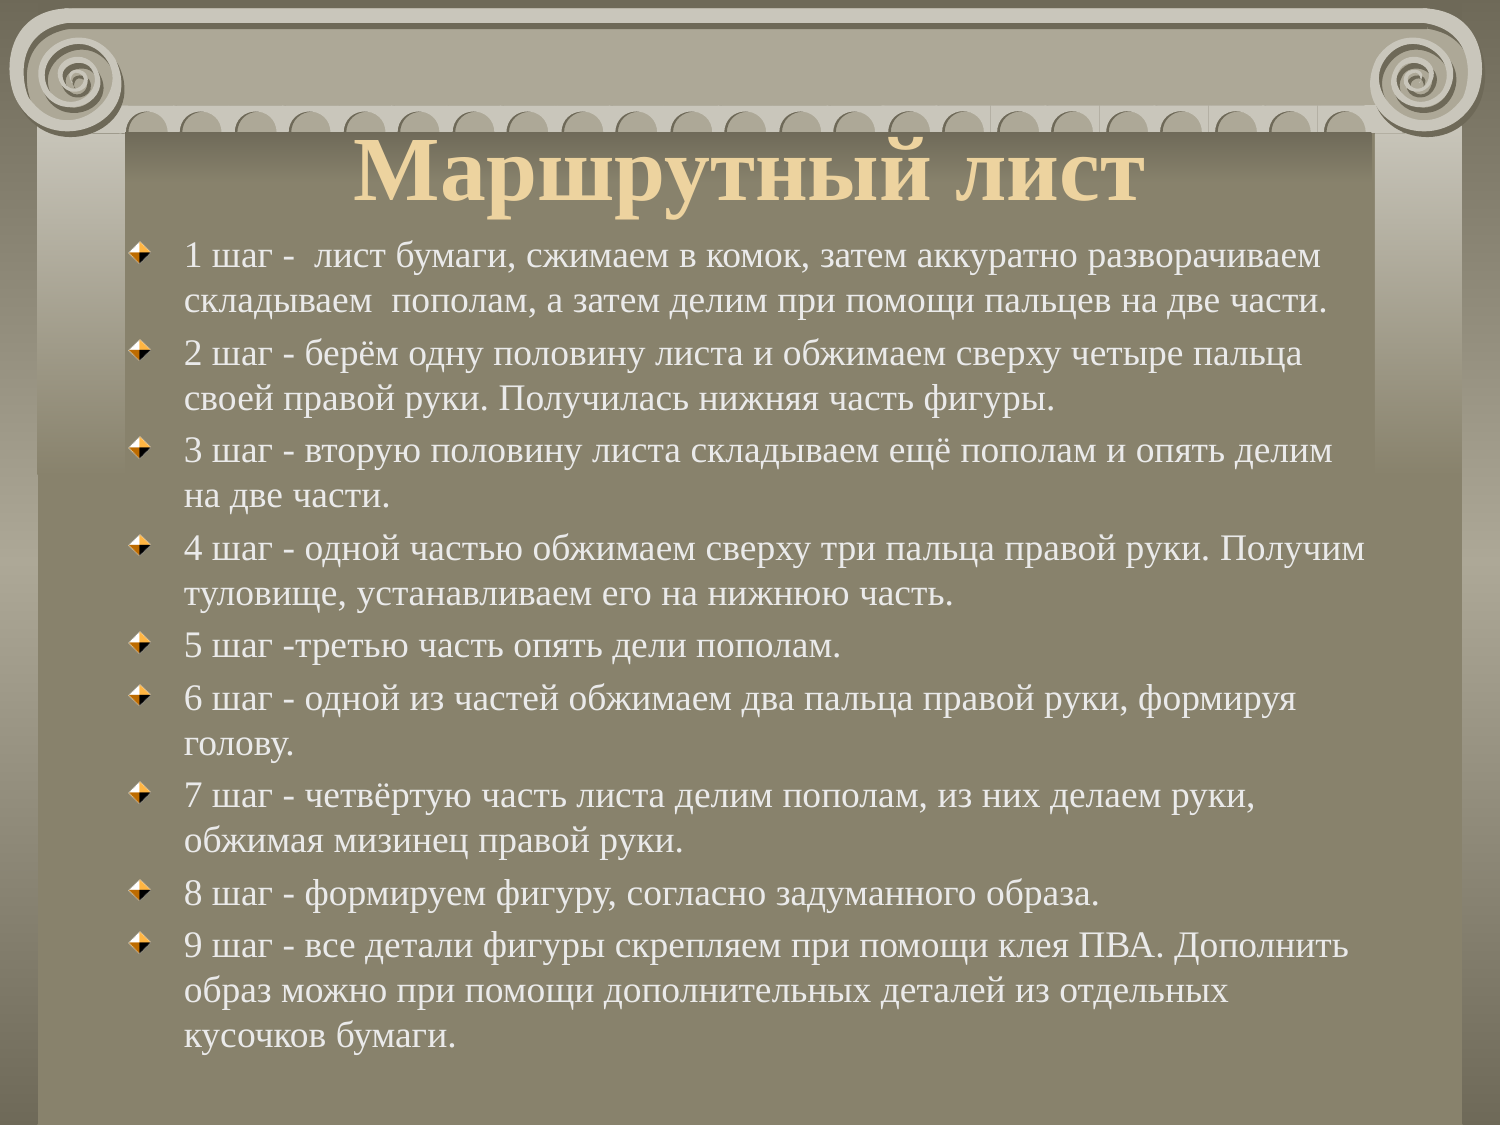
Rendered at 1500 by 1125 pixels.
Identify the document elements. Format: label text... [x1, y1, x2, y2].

picture [127, 435, 152, 460]
picture [127, 878, 152, 902]
list 1 шаг - лист бумаги, сжимаем в комок, затем аккуратно разворачиваем складываем пополам, а затем делим при помощи пальцев на две части. 2 шаг - берём одну половину листа и обжимаем сверху четыре пальца своей правой руки. Получилась нижняя часть фигуры. 3 шаг - вторую половину листа складываем ещё пополам и опять делим на две части. 4 шаг - одной частью обжимаем сверху три пальца правой руки. Получим туловище, устанавливаем его на нижнюю часть. 5 шаг -третью часть опять дели пополам. 6 шаг - одной из частей обжимаем два пальца правой руки, формируя голову. 7 шаг - четвёртую часть листа делим пополам, из них делаем руки, обжимая мизинец правой руки. 8 шаг - формируем фигуру, согласно задуманного образа. 9 шаг - все детали фигуры скрепляем при помощи клея ПВА. Дополнить образ можно при помощи дополнительных деталей из отдельных кусочков бумаги. [112, 222, 1388, 1026]
picture [127, 780, 152, 805]
picture [127, 533, 152, 557]
picture [127, 683, 152, 707]
title Маршрутный лист [112, 93, 1388, 222]
picture [127, 930, 152, 955]
picture [127, 240, 152, 265]
picture [127, 630, 152, 655]
picture [127, 338, 152, 362]
